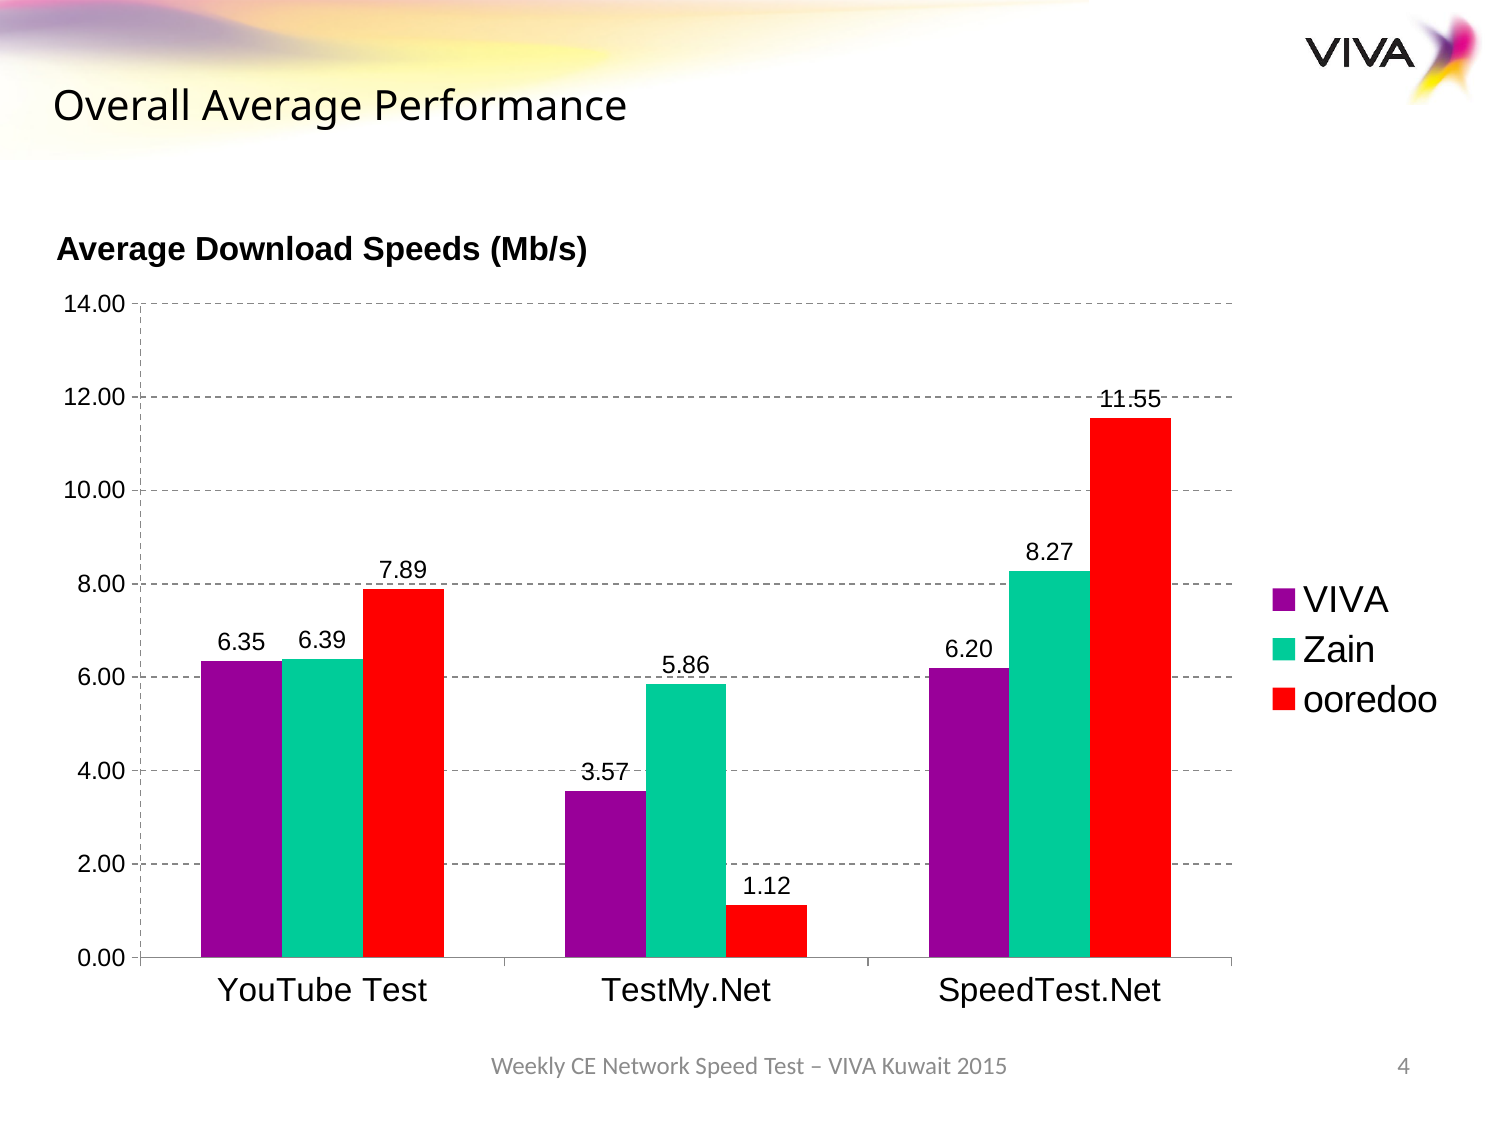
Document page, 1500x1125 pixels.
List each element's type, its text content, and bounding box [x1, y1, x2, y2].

text_box Overall Average Performance [37, 24, 1278, 184]
picture [0, 0, 1089, 160]
text_box Average Download Speeds (Mb/s) [41, 219, 1093, 273]
picture [1300, 12, 1485, 105]
chart [34, 275, 1463, 1024]
text_box Weekly CE Network Speed Test – VIVA Kuwait 2015 [205, 1042, 1074, 1103]
text_box 4 [1074, 1042, 1425, 1103]
